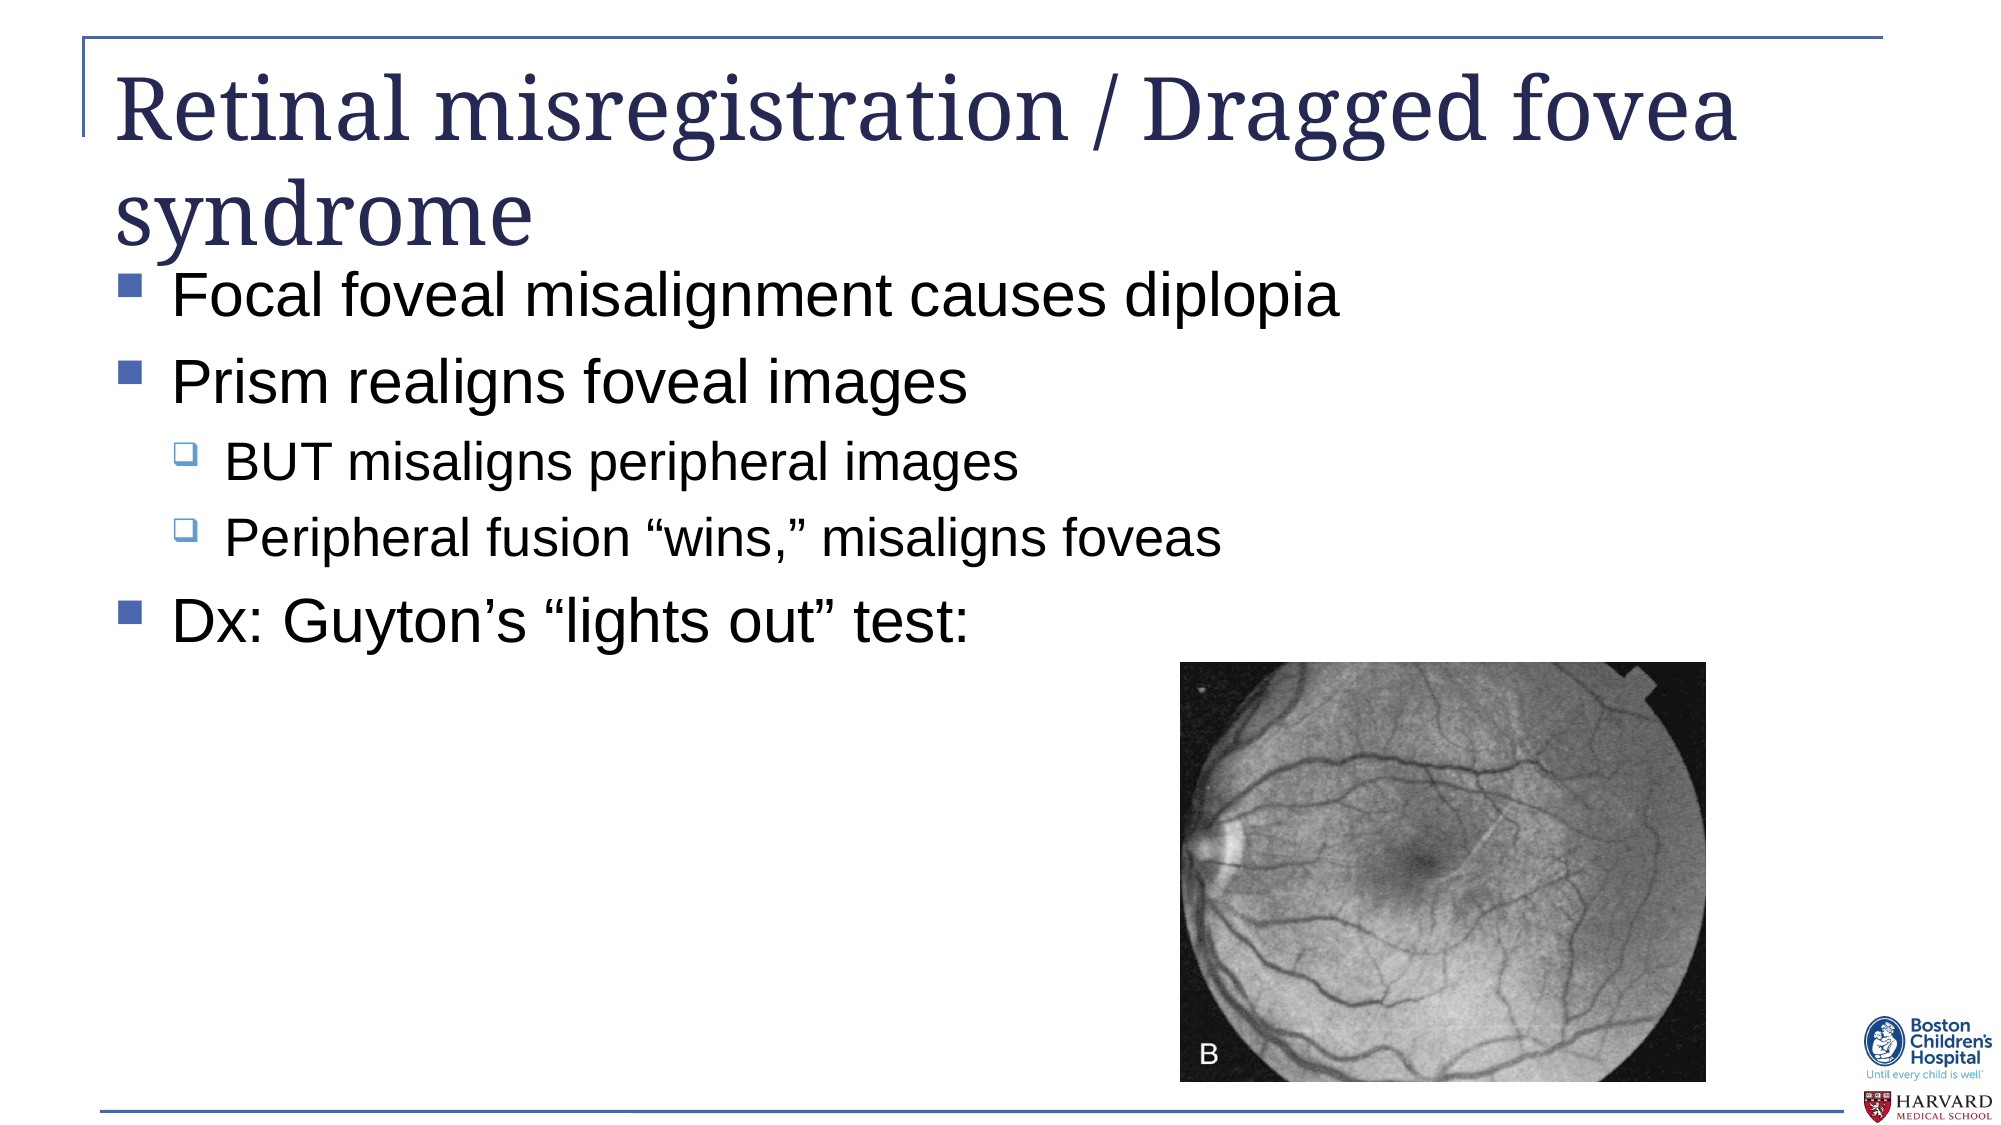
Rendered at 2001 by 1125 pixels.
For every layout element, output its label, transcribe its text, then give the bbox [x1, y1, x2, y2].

picture [1864, 1016, 1992, 1123]
picture [1180, 662, 1706, 1082]
list Focal foveal misalignment causes diplopia Prism realigns foveal images BUT misaligns peripheral images Peripheral fusion “wins,” misaligns foveas Dx: Guyton’s “lights out” test: [99, 245, 1901, 1041]
title Retinal misregistration / Dragged fovea syndrome [99, 45, 1901, 233]
